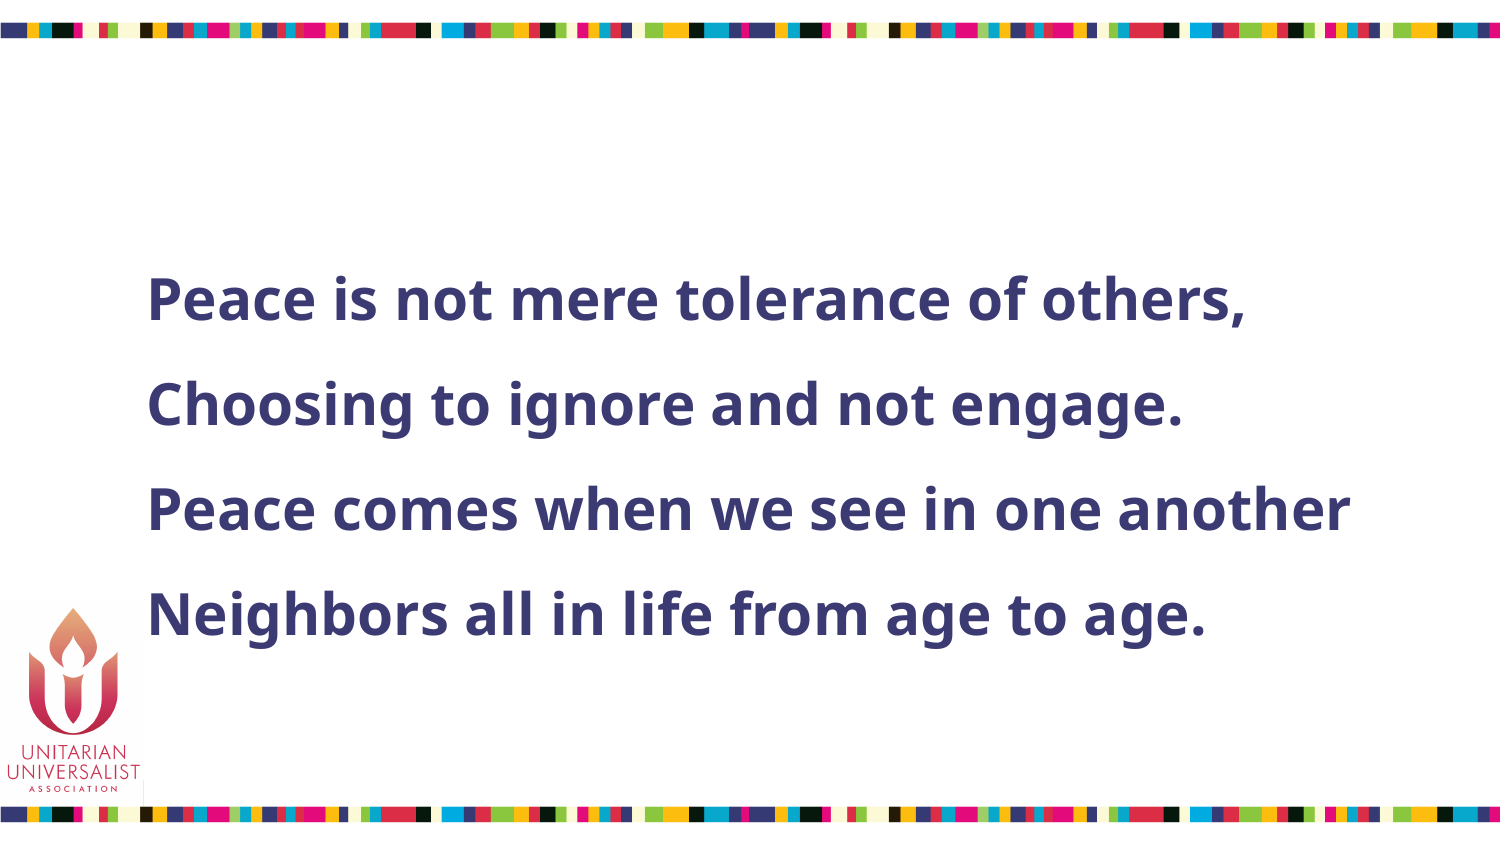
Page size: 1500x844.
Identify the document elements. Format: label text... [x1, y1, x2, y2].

picture [0, 600, 1500, 824]
text_box Peace is not mere tolerance of others, Choosing to ignore and not engage. Peace comes when we see in one another Neighbors all in life from age to age. [131, 212, 1500, 662]
picture [0, 22, 1500, 40]
